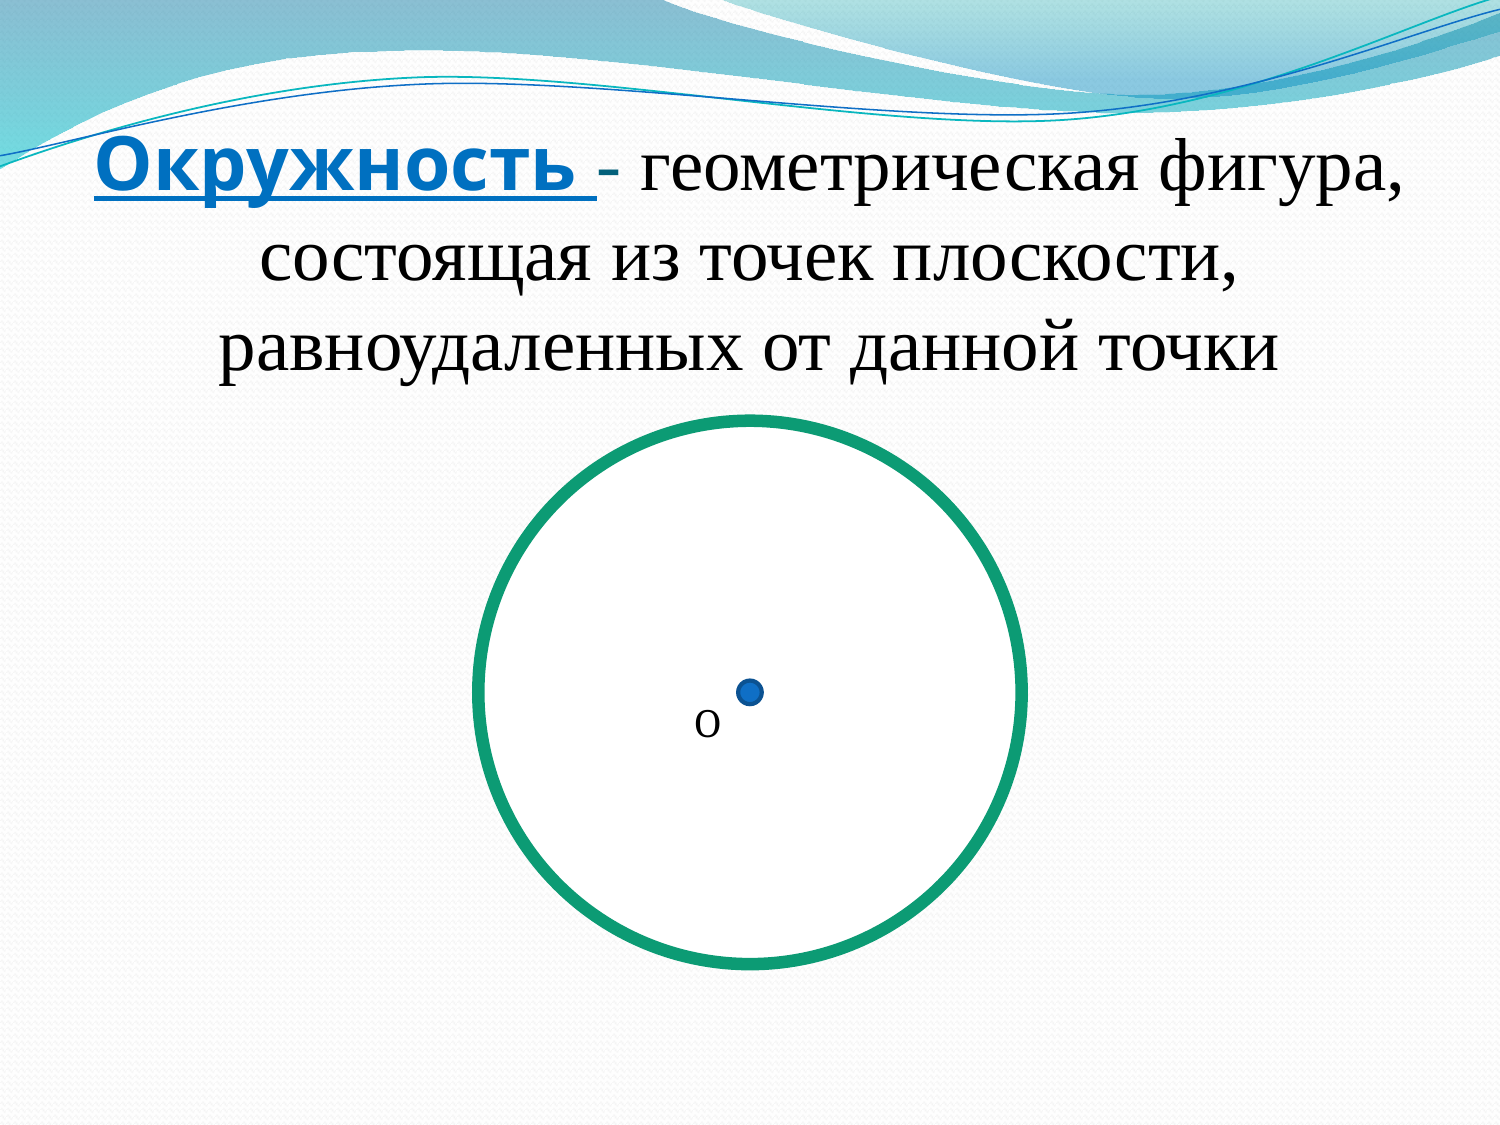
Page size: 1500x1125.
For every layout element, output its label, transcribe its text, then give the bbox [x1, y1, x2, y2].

text_box [736, 678, 764, 707]
text_box [476, 418, 1024, 967]
title Окружность - геометрическая фигура, состоящая из точек плоскости, равноудаленных от данной точки [75, 103, 1425, 386]
text_box О [679, 692, 750, 753]
